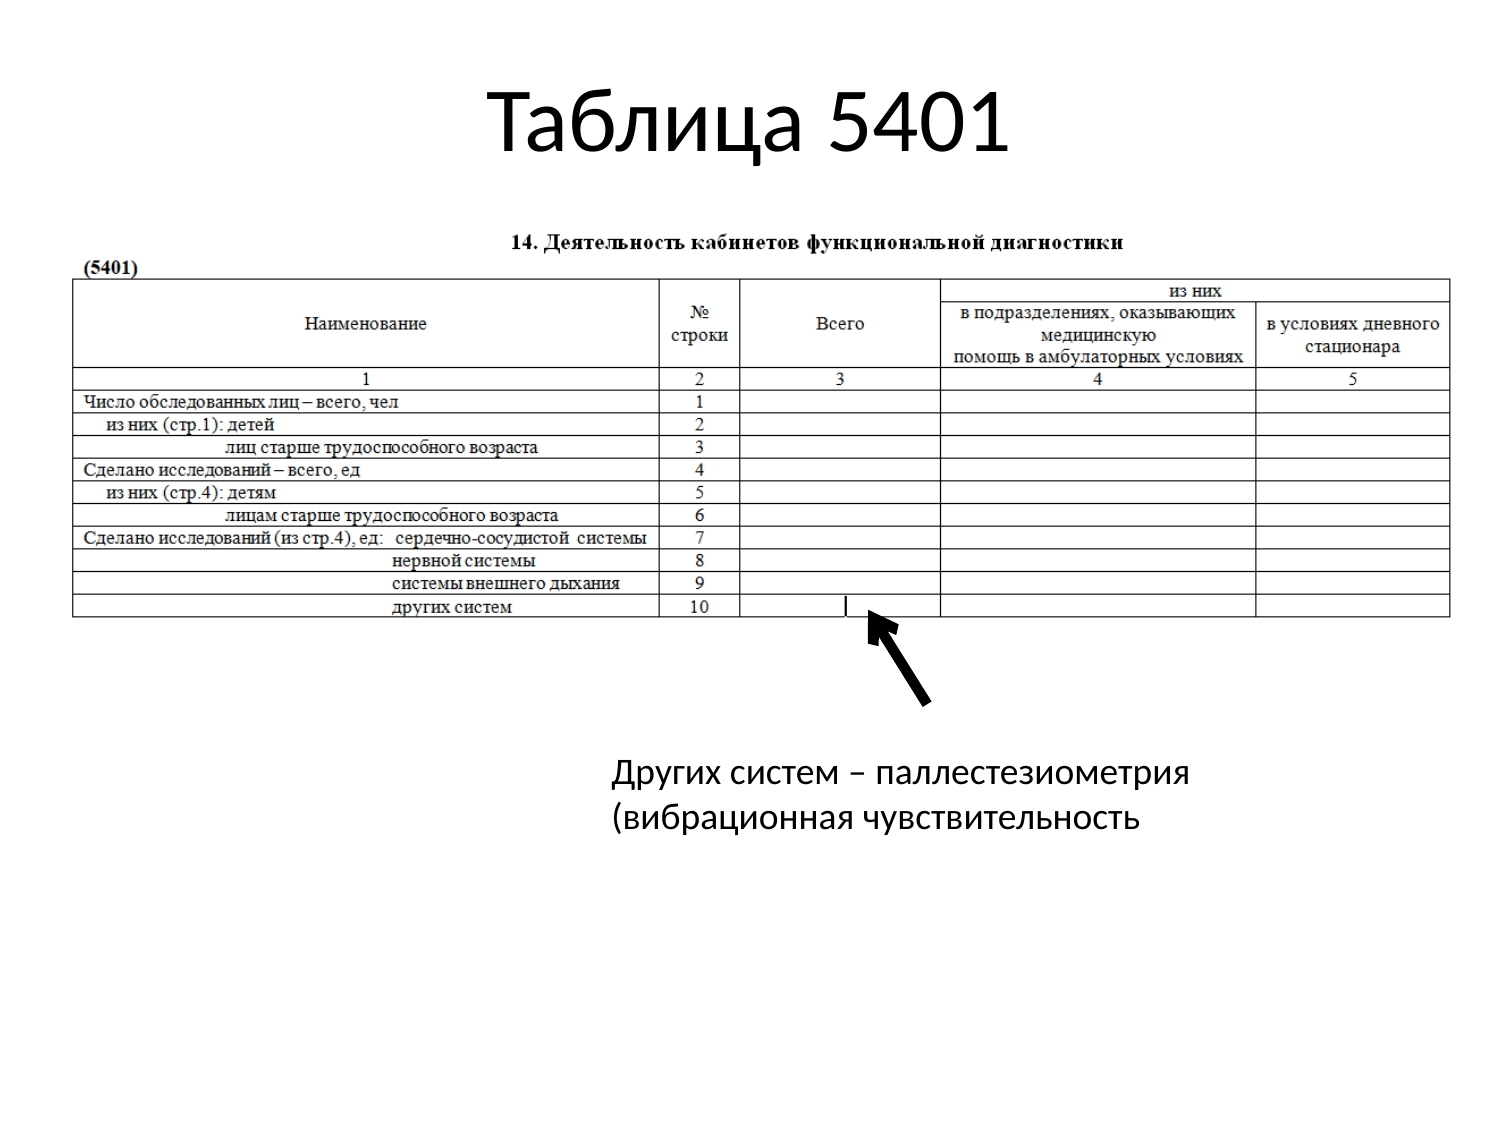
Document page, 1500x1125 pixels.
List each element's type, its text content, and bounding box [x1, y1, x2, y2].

title Таблица 5401 [75, 45, 1425, 185]
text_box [867, 609, 928, 705]
picture [52, 219, 1481, 658]
text_box Других систем – паллестезиометрия (вибрационная чувствительность [596, 739, 1400, 845]
